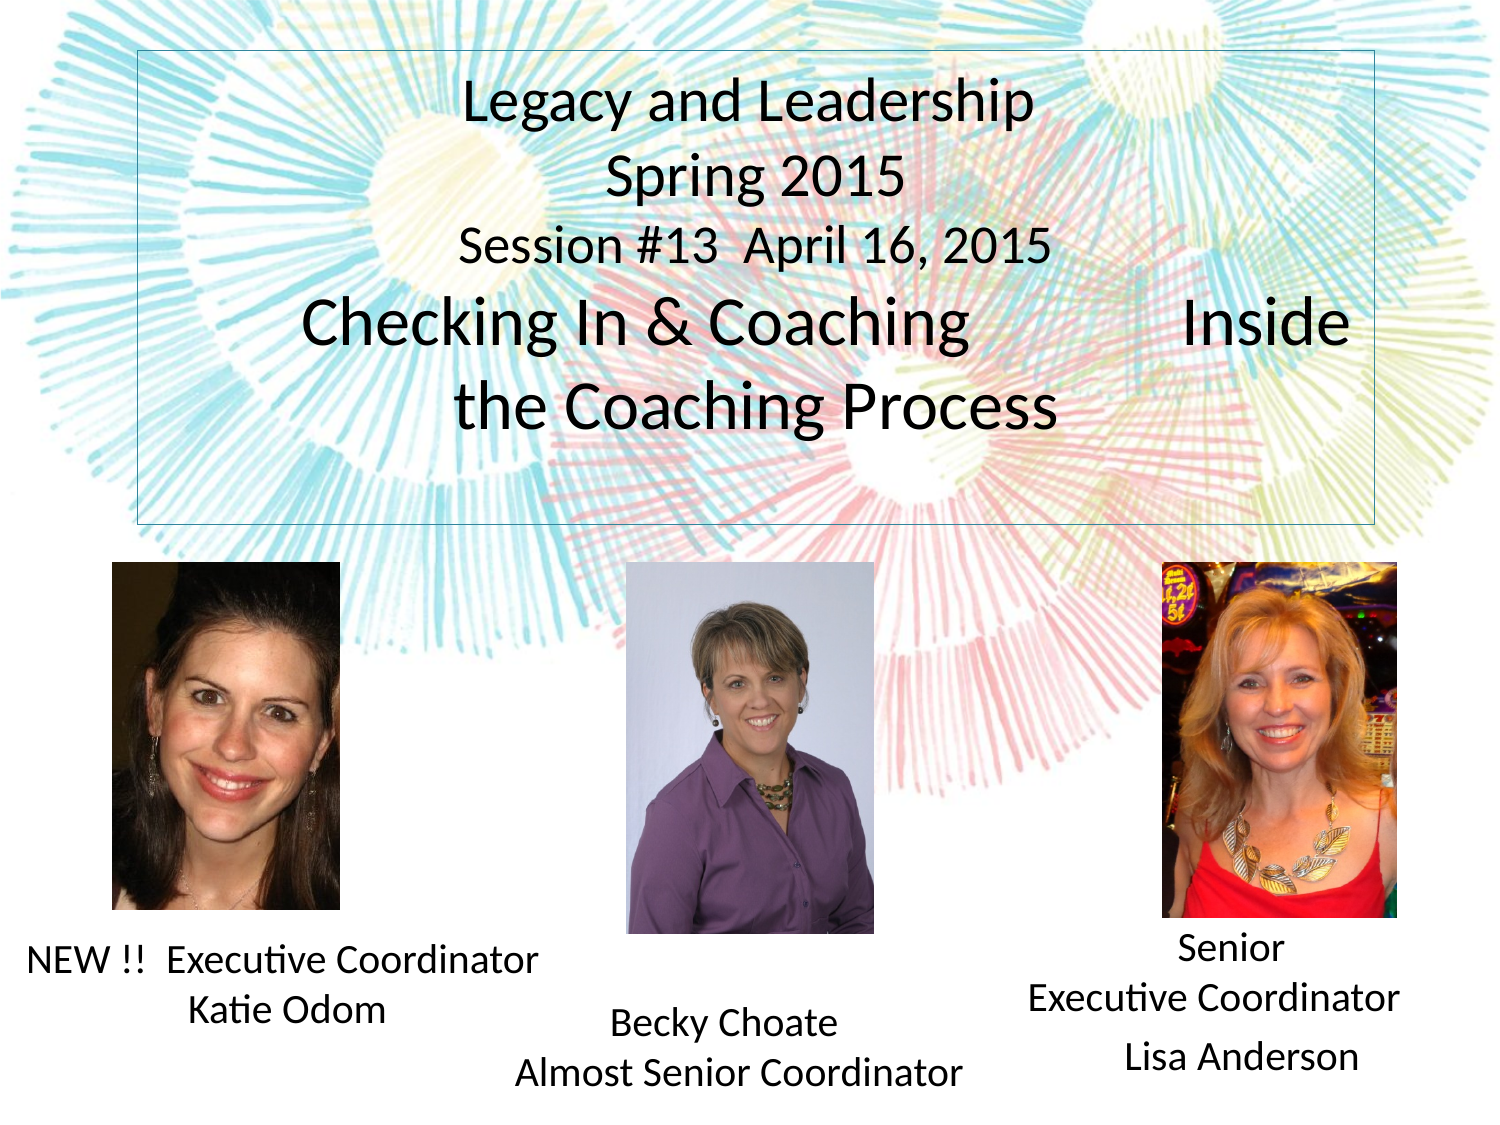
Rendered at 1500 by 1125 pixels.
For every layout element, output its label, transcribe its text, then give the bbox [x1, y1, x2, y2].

picture [0, 0, 1500, 934]
text_box Becky Choate Almost Senior Coordinator [499, 987, 1013, 1103]
subtitle Senior Executive Coordinator Lisa Anderson [1012, 912, 1463, 1063]
text_box NEW !! Executive Coordinator Katie Odom [0, 924, 575, 1040]
